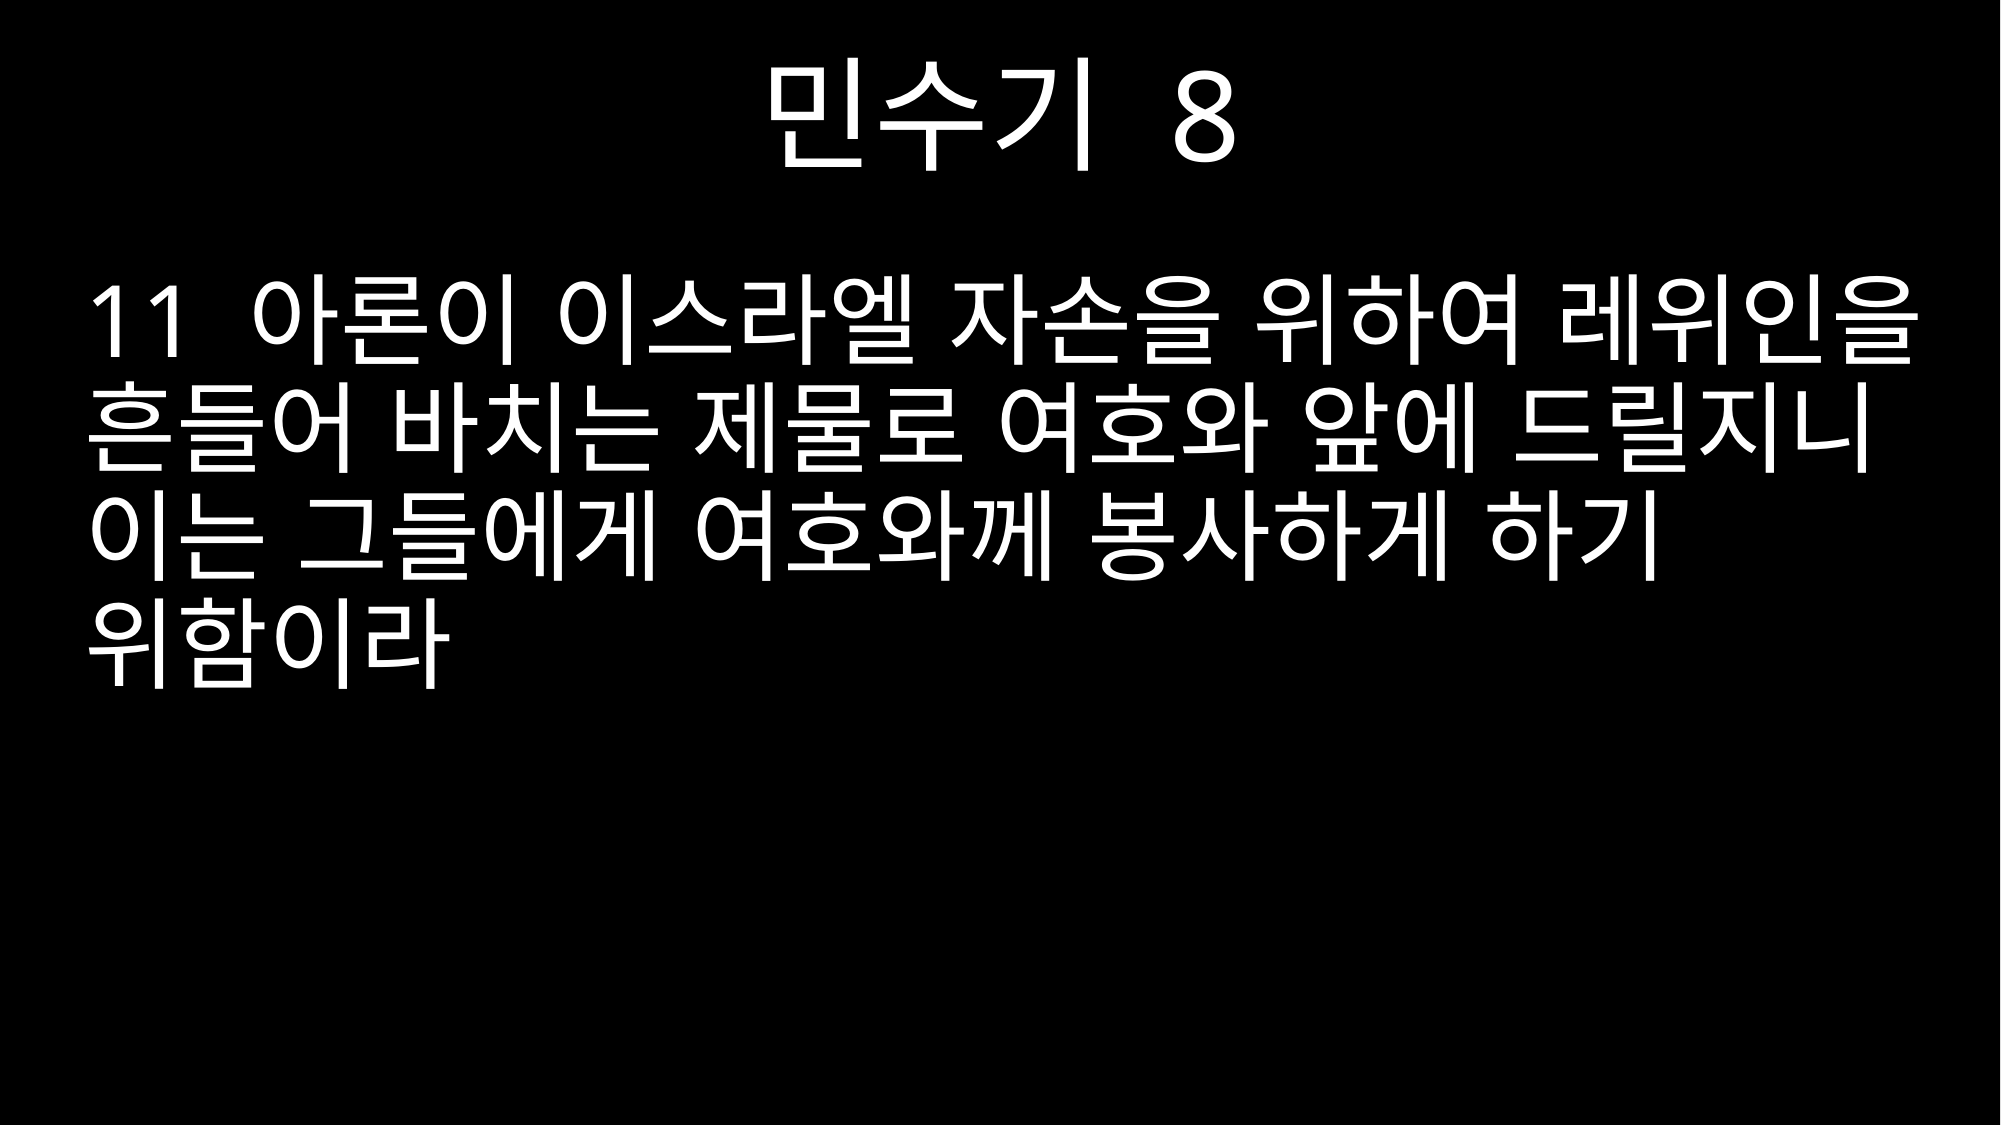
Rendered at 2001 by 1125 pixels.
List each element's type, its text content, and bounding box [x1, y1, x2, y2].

footer 민수기 8 [0, 32, 2000, 192]
list 11 아론이 이스라엘 자손을 위하여 레위인을 흔들어 바치는 제물로 여호와 앞에 드릴지니 이는 그들에게 여호와께 봉사하게 하기 위함이라 [69, 263, 1953, 423]
picture [0, 0, 2001, 1125]
